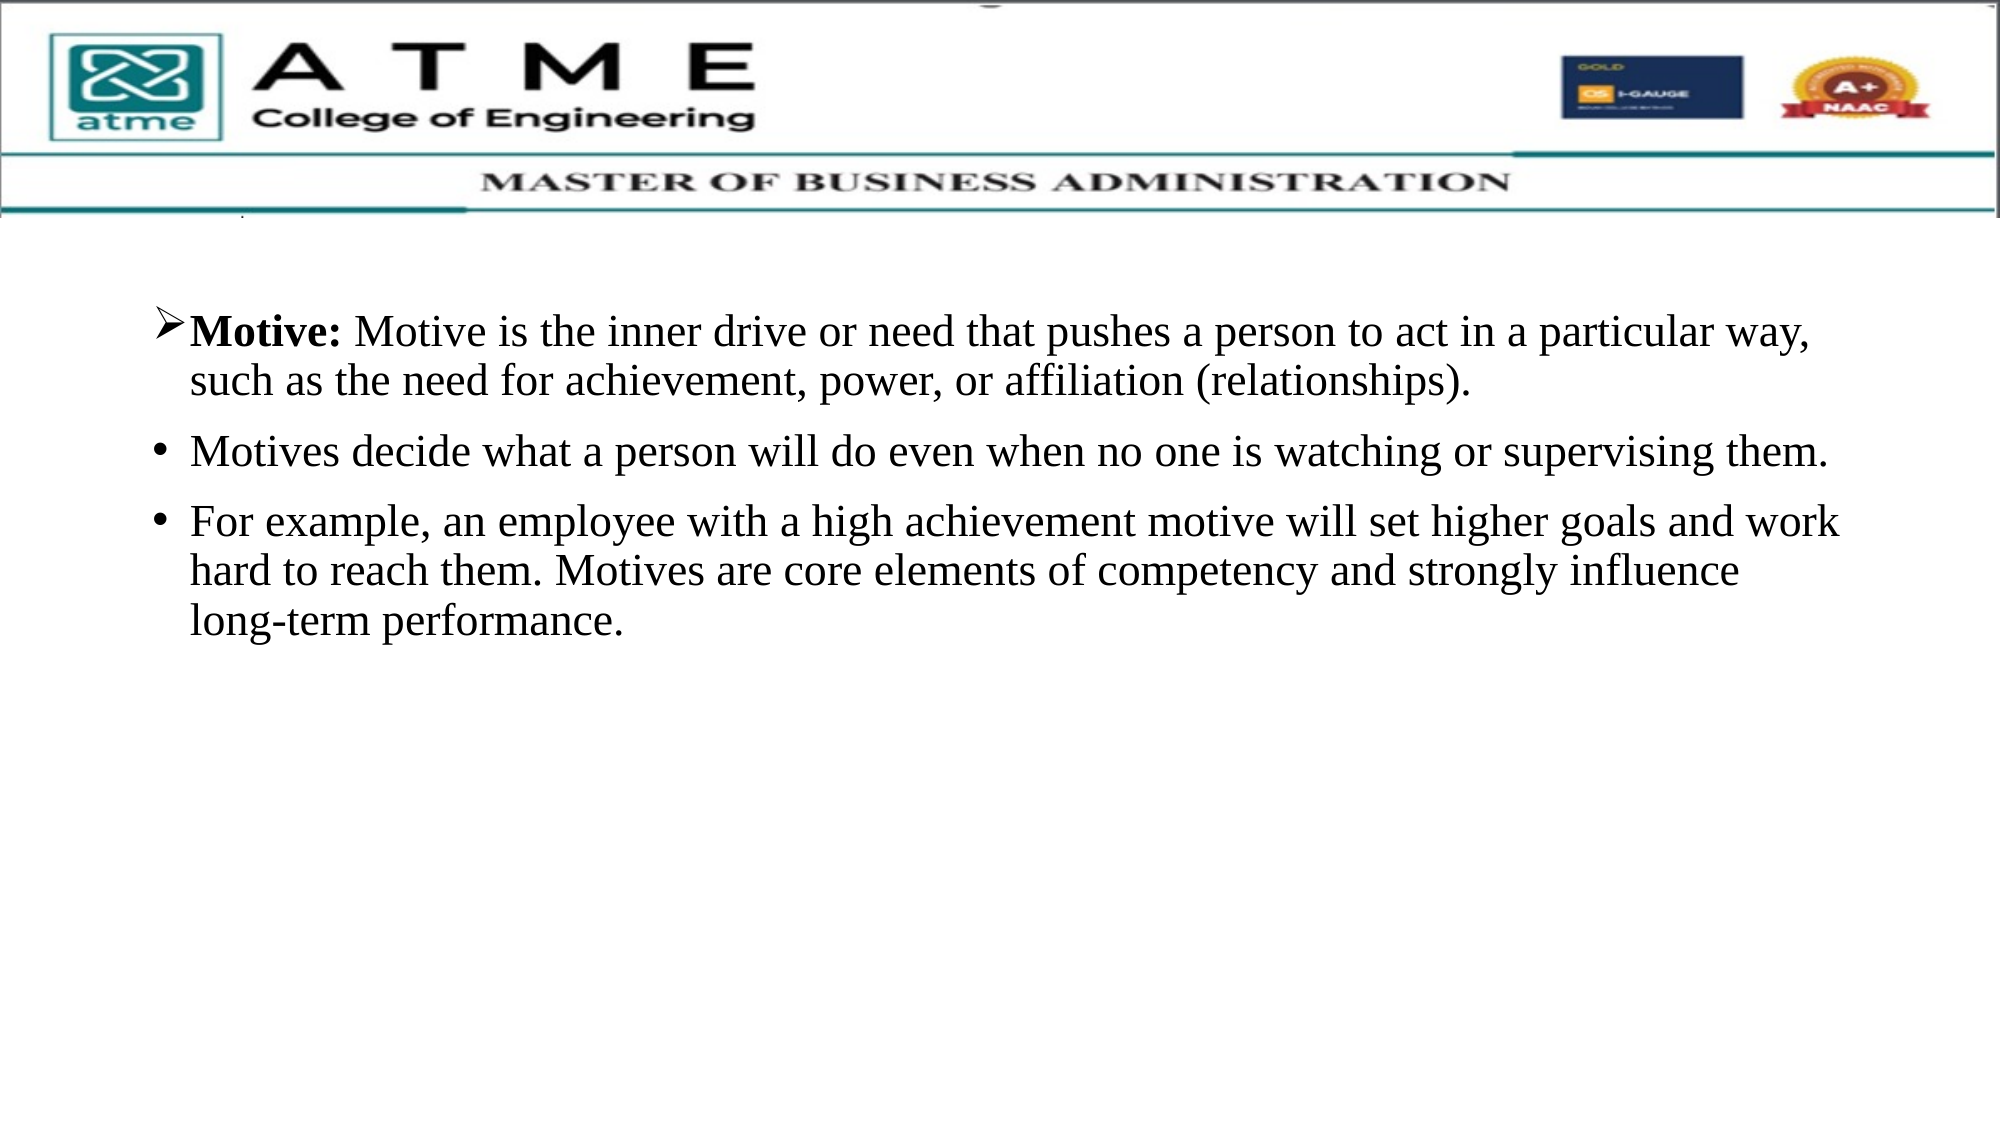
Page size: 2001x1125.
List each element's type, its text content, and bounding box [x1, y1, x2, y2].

list Motive: Motive is the inner drive or need that pushes a person to act in a particular way, such as the need for achievement, power, or affiliation (relationships). Motives decide what a person will do even when no one is watching or supervising them. For example, an employee with a high achievement motive will set higher goals and work hard to reach them. Motives are core elements of competency and strongly influence long-term performance. [137, 299, 1863, 1014]
picture [0, 0, 2000, 218]
